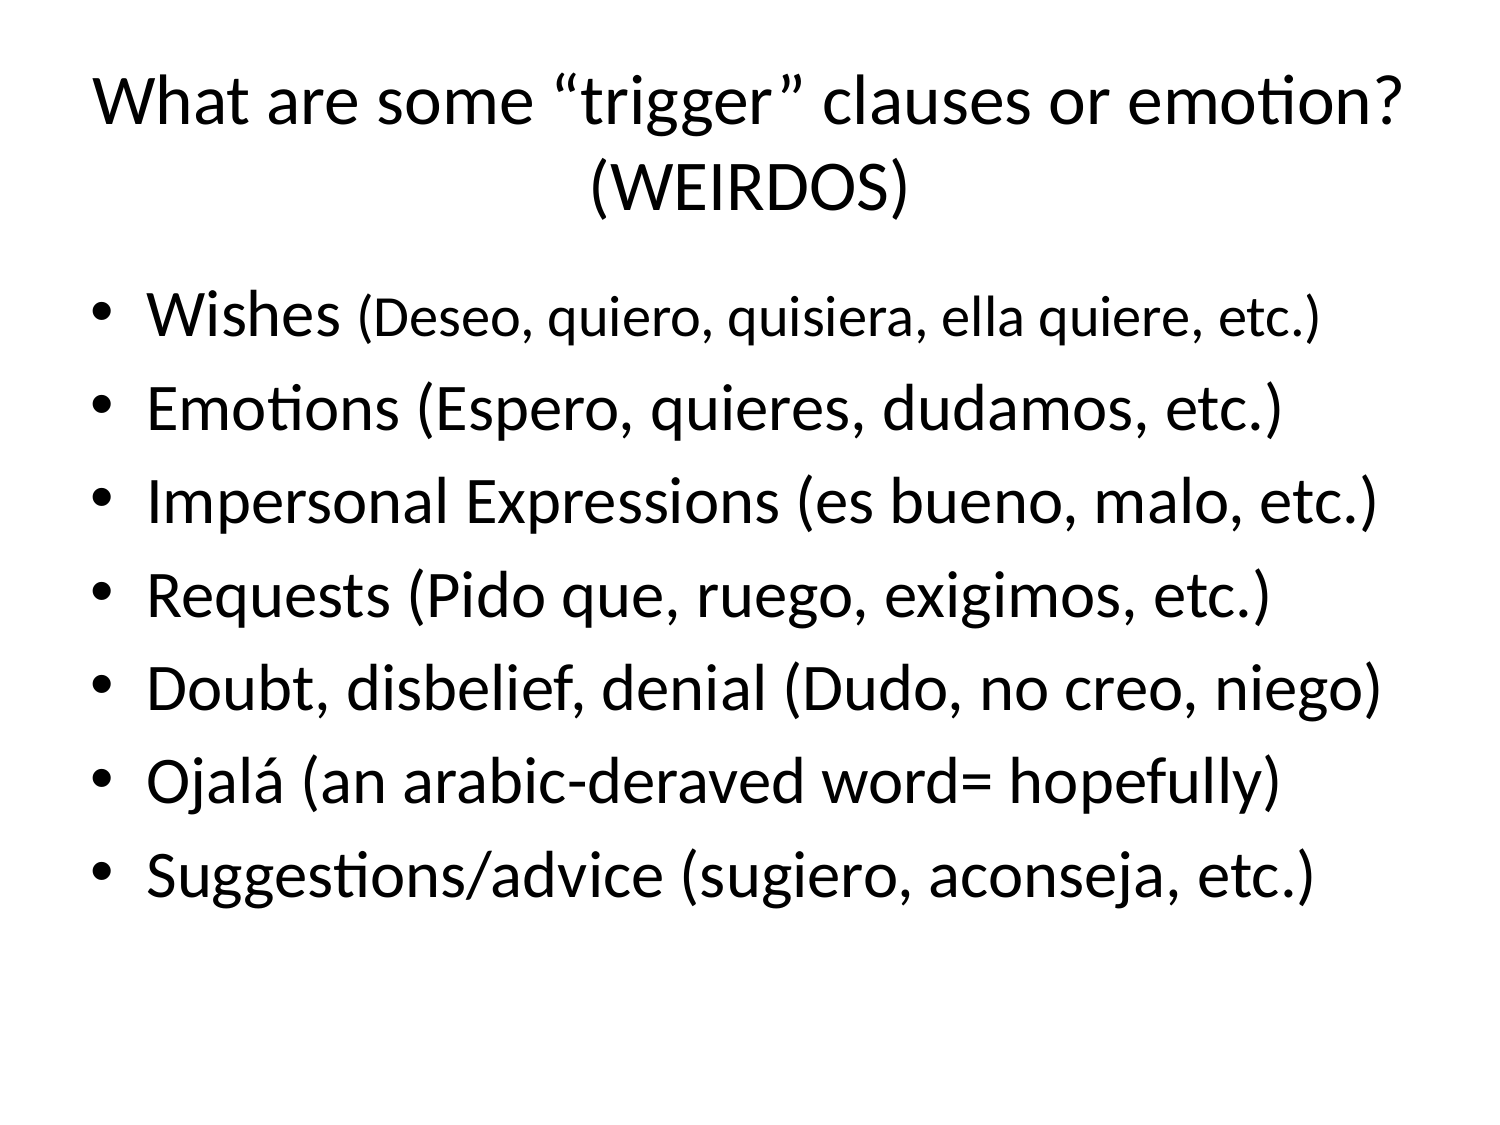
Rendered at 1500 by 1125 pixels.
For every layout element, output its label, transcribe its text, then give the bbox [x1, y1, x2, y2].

list Wishes (Deseo, quiero, quisiera, ella quiere, etc.) Emotions (Espero, quieres, dudamos, etc.) Impersonal Expressions (es bueno, malo, etc.) Requests (Pido que, ruego, exigimos, etc.) Doubt, disbelief, denial (Dudo, no creo, niego) Ojalá (an arabic-deraved word= hopefully) Suggestions/advice (sugiero, aconseja, etc.) [75, 262, 1425, 1005]
title What are some “trigger” clauses or emotion? (WEIRDOS) [75, 45, 1425, 233]
